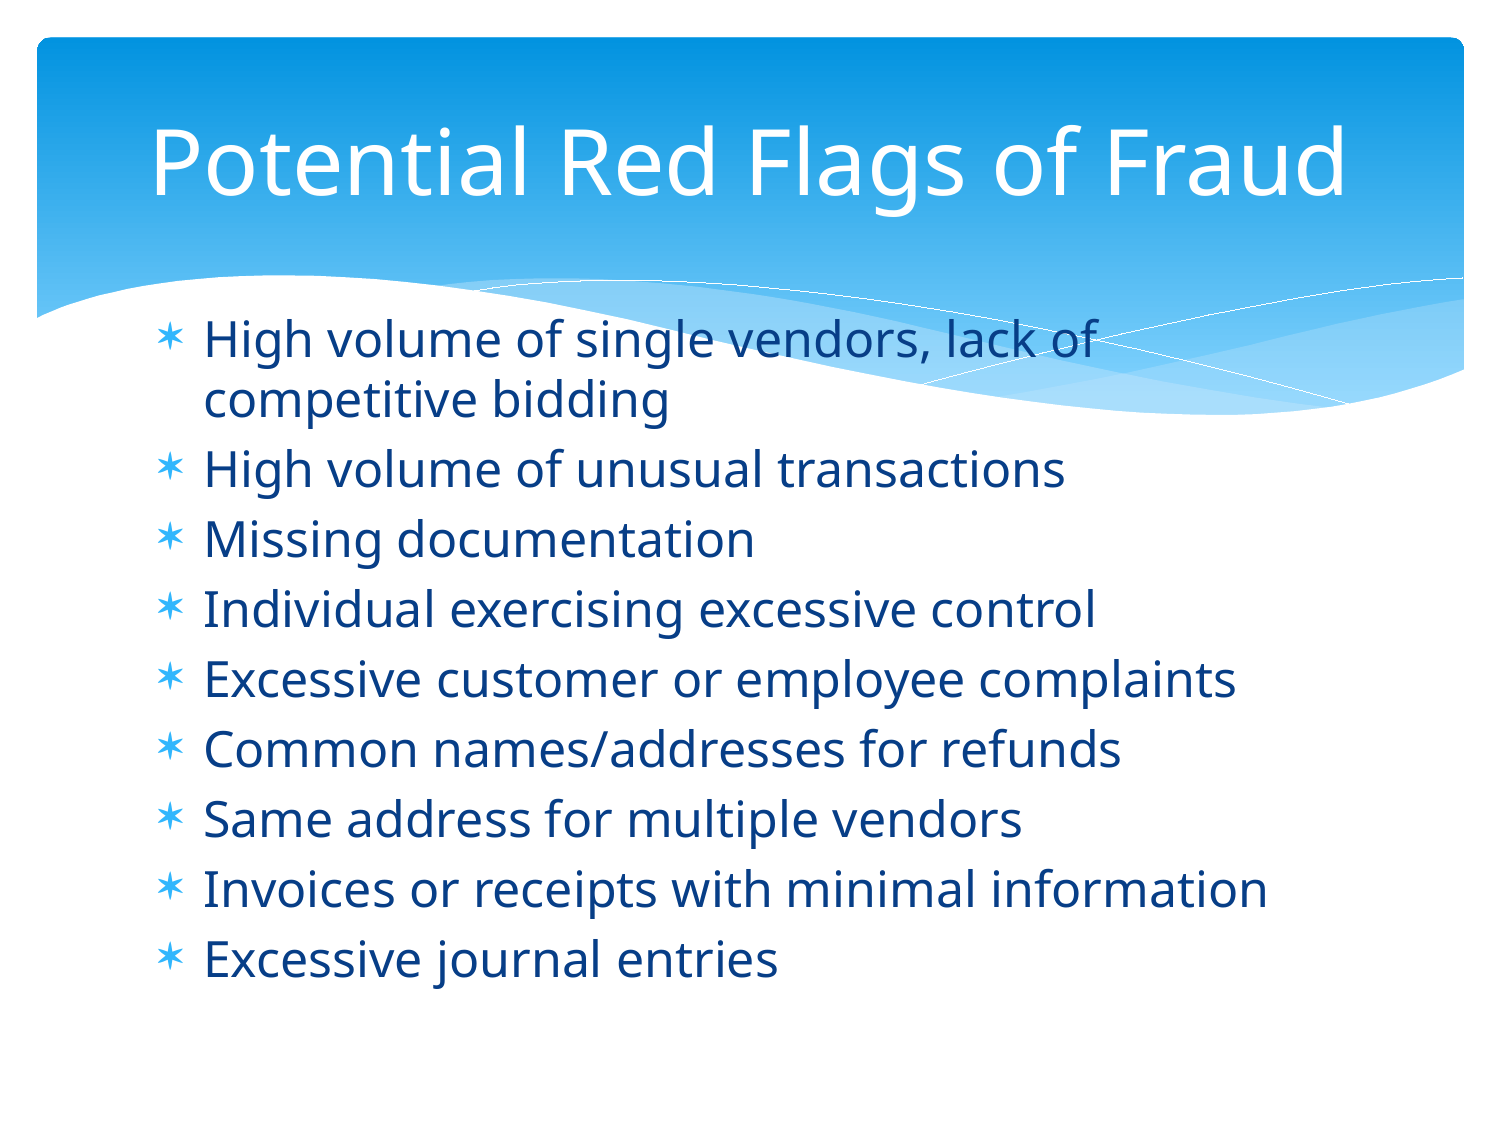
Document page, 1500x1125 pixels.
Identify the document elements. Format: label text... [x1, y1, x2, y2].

list High volume of single vendors, lack of competitive bidding High volume of unusual transactions Missing documentation Individual exercising excessive control Excessive customer or employee complaints Common names/addresses for refunds Same address for multiple vendors Invoices or receipts with minimal information Excessive journal entries [143, 299, 1359, 1005]
title Potential Red Flags of Fraud [75, 55, 1425, 261]
